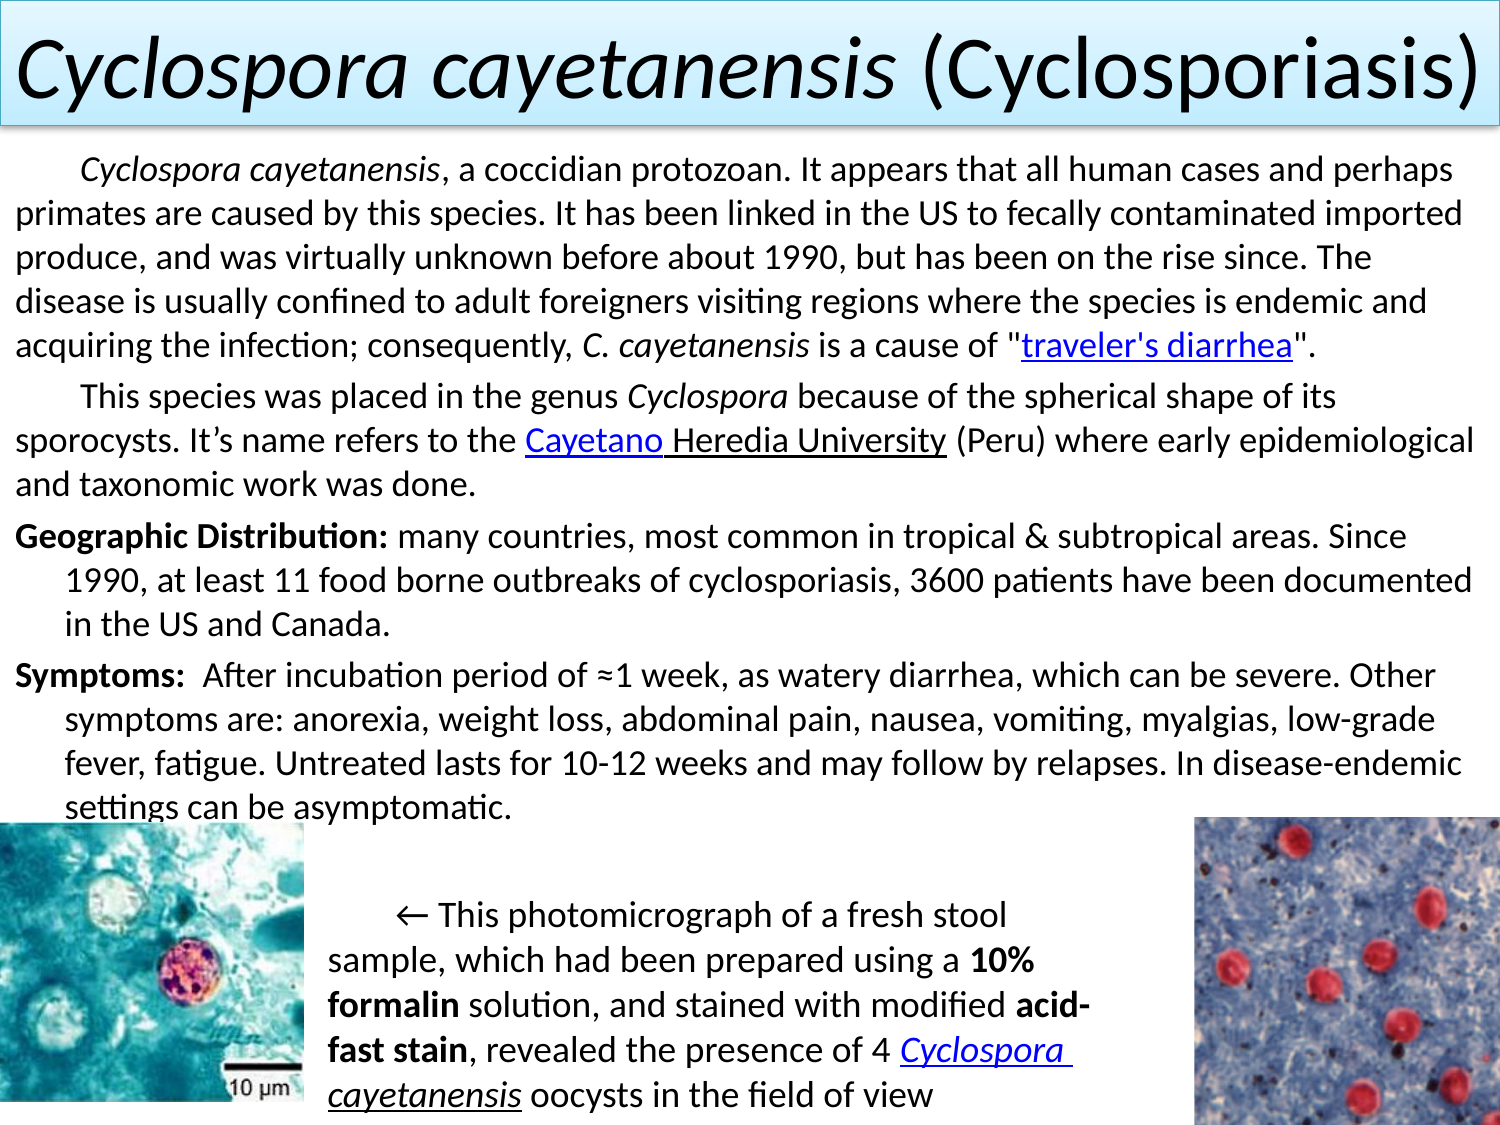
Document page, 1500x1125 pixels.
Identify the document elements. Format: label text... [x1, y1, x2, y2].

text_box ← This photomicrograph of a fresh stool sample, which had been prepared using a 10% formalin solution, and stained with modified acid-fast stain, revealed the presence of 4 Cyclospora cayetanensis oocysts in the field of view [312, 882, 1137, 1123]
title Cyclospora cayetanensis (Cyclosporiasis) [0, 0, 1500, 126]
picture [1194, 817, 1500, 1125]
picture [0, 822, 305, 1102]
list Cyclospora cayetanensis, a coccidian protozoan. It appears that all human cases and perhaps primates are caused by this species. It has been linked in the US to fecally contaminated imported produce, and was virtually unknown before about 1990, but has been on the rise since. The disease is usually confined to adult foreigners visiting regions where the species is endemic and acquiring the infection; consequently, C. cayetanensis is a cause of "traveler's diarrhea". This species was placed in the genus Cyclospora because of the spherical shape of its sporocysts. It’s name refers to the Cayetano Heredia University (Peru) where early epidemiological and taxonomic work was done. Geographic Distribution: many countries, most common in tropical & subtropical areas. Since 1990, at least 11 food borne outbreaks of cyclosporiasis, 3600 patients have been documented in the US and Canada. Symptoms: After incubation period of ≈1 week, as watery diarrhea, which can be severe. Other symptoms are: anorexia, weight loss, abdominal pain, nausea, vomiting, myalgias, low-grade fever, fatigue. Untreated lasts for 10-12 weeks and may follow by relapses. In disease-endemic settings can be asymptomatic. [0, 137, 1500, 835]
picture [5, 849, 10, 858]
